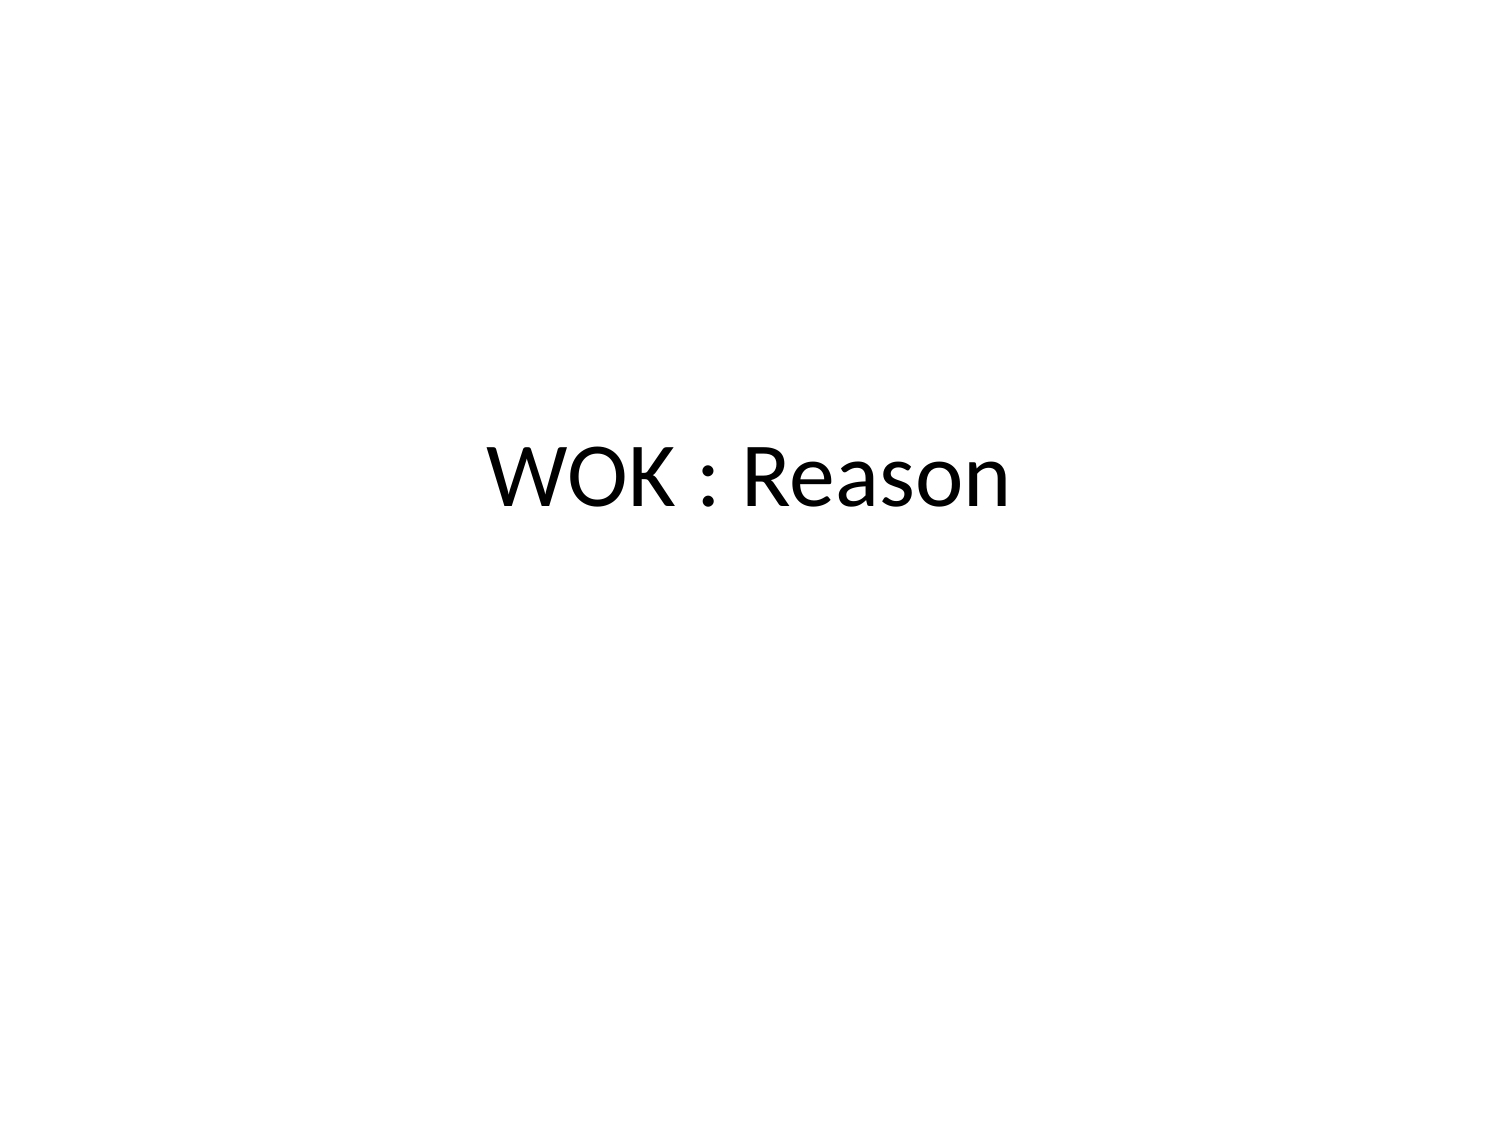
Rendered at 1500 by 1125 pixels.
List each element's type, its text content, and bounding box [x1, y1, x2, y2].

title WOK : Reason [112, 349, 1388, 591]
